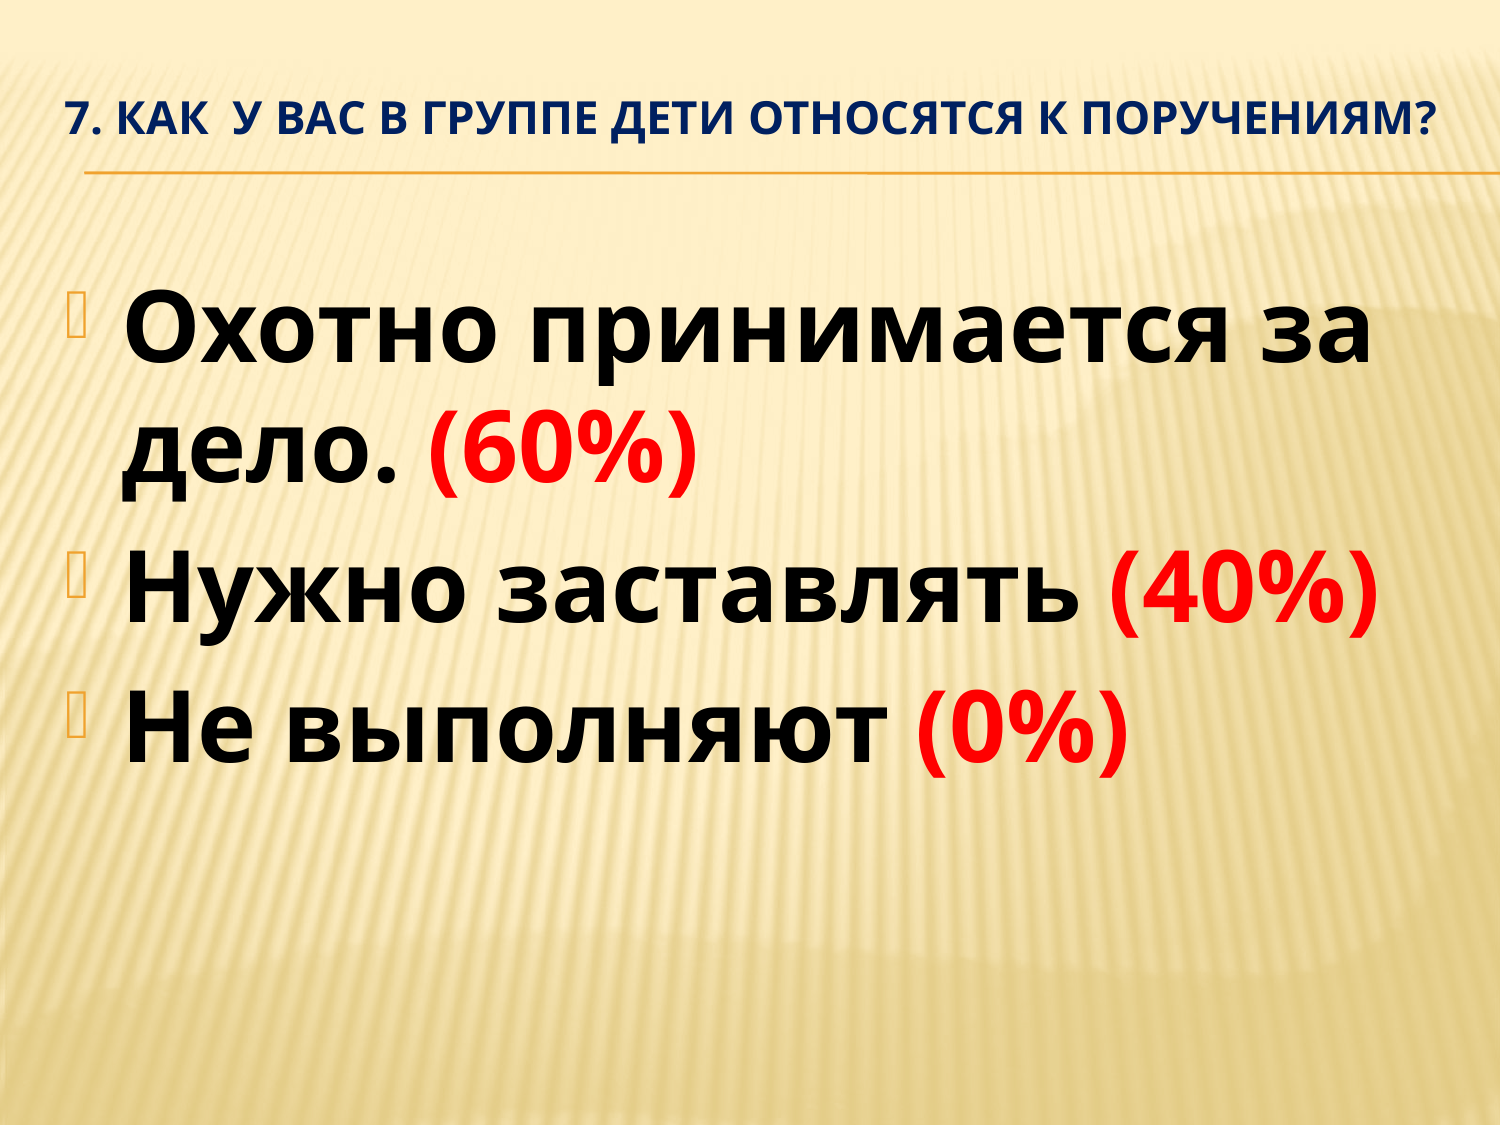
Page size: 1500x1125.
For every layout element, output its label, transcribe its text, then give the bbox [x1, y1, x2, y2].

title 7. Как у Вас в группе дети относятся к поручениям? [50, 75, 1475, 213]
list Охотно принимается за дело. (60%) Нужно заставлять (40%) Не выполняют (0%) [50, 254, 1475, 998]
